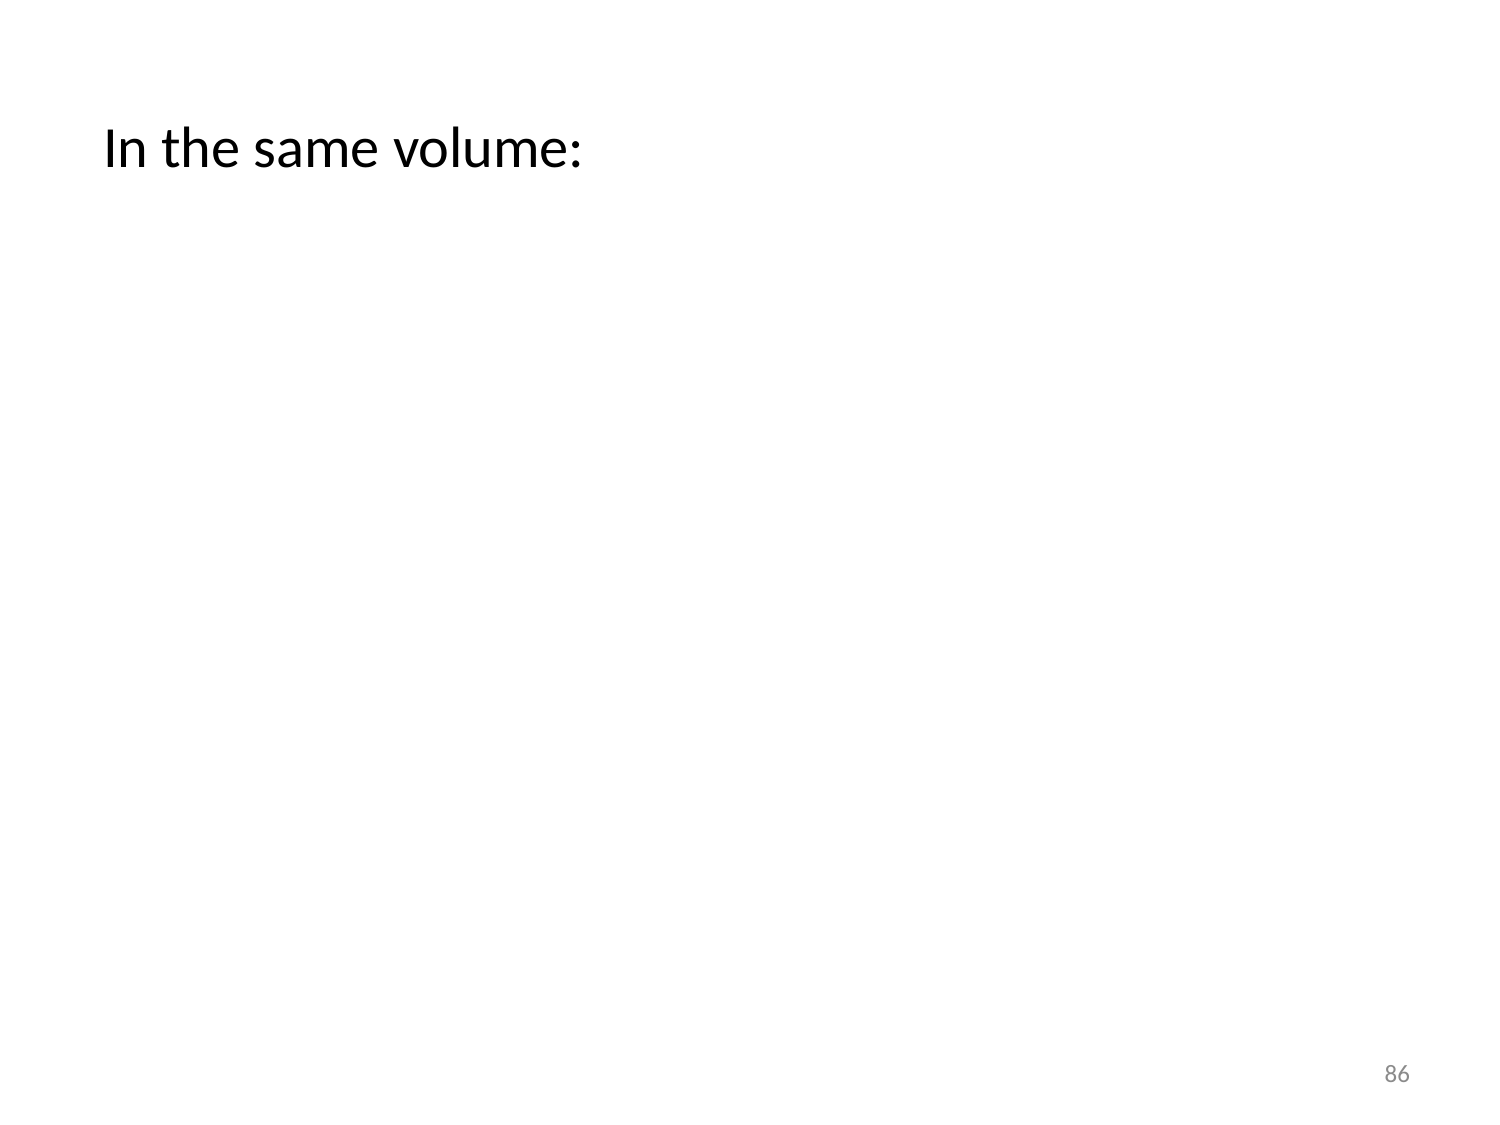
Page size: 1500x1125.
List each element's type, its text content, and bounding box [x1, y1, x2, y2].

slide_number 86 [1074, 1042, 1425, 1103]
